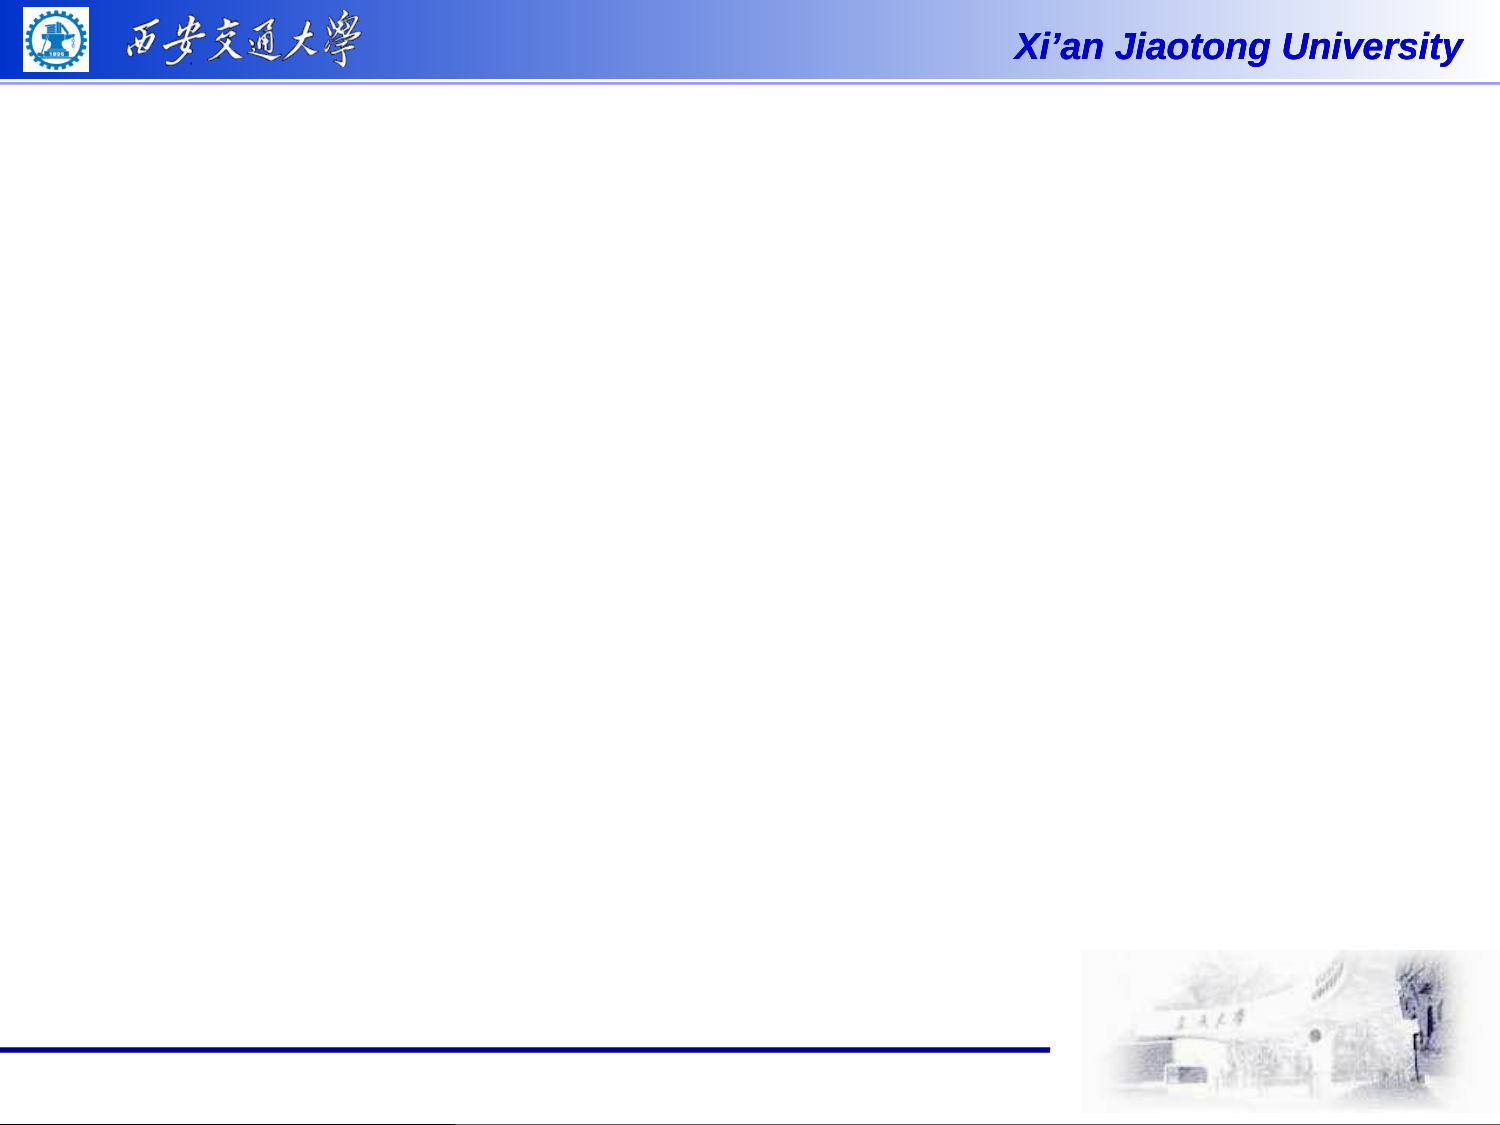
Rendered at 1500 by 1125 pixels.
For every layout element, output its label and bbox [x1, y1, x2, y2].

picture [125, 10, 363, 67]
picture [1081, 950, 1500, 1113]
picture [23, 7, 89, 72]
